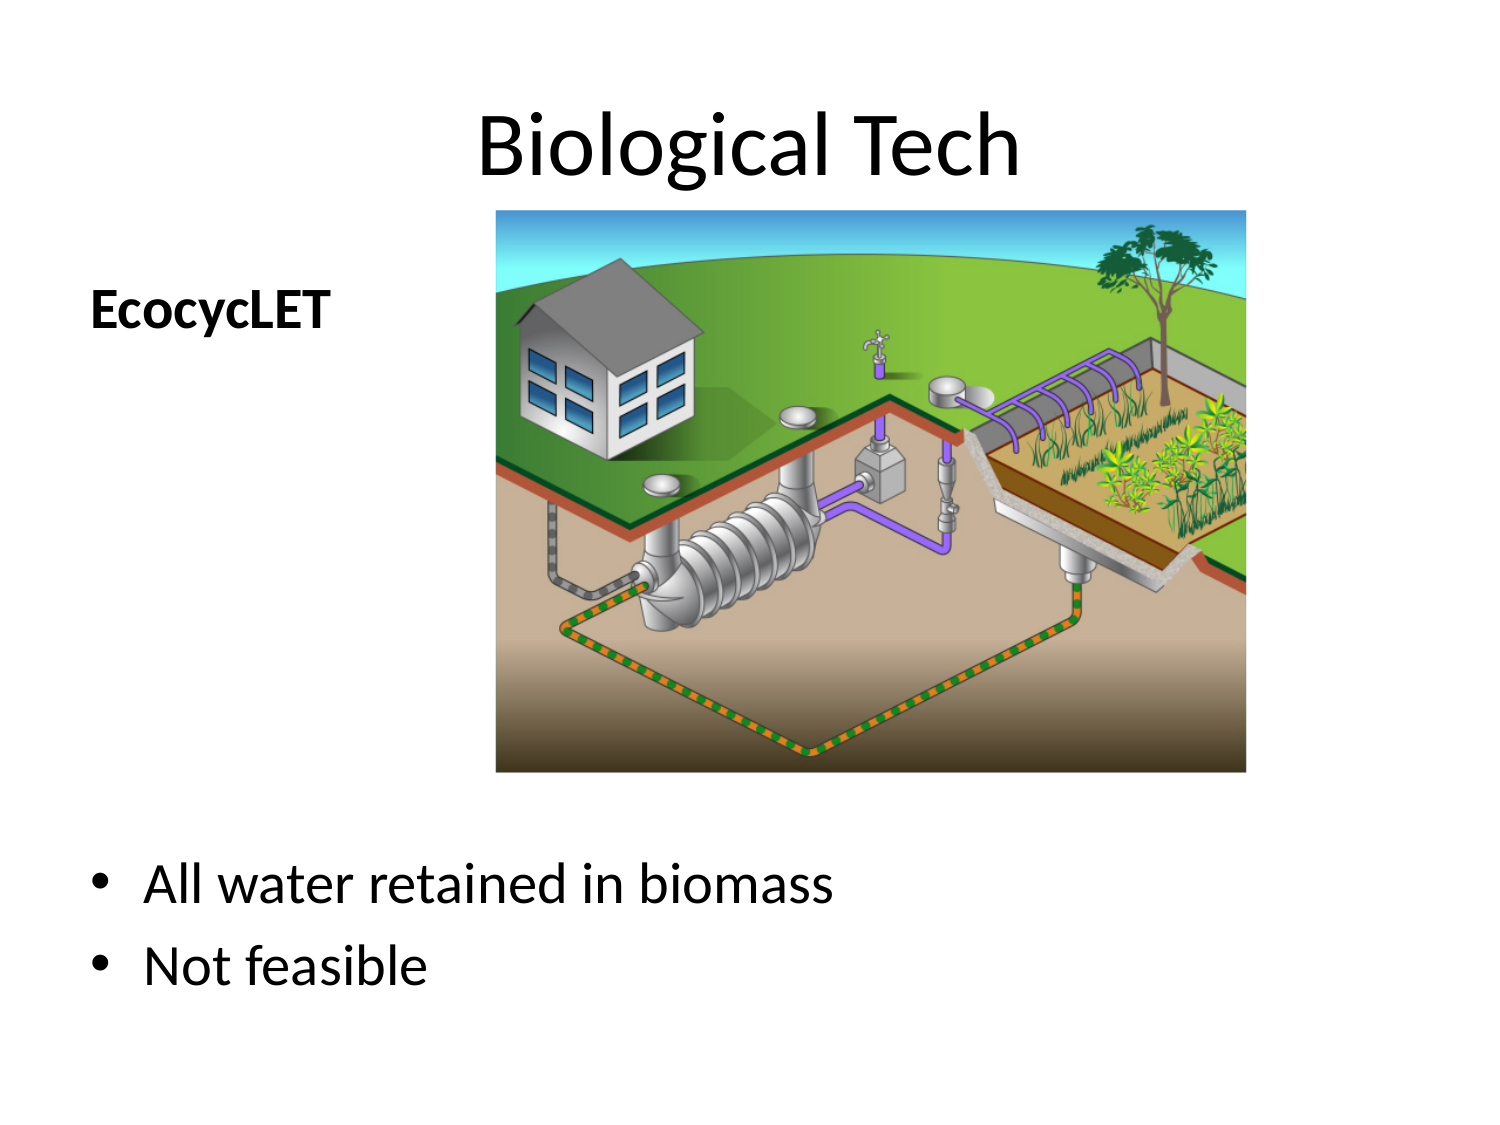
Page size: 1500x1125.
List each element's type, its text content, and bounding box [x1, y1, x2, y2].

list EcocycLET All water retained in biomass Not feasible [75, 262, 1425, 1005]
title Biological Tech [75, 45, 1425, 233]
picture [489, 207, 1251, 776]
